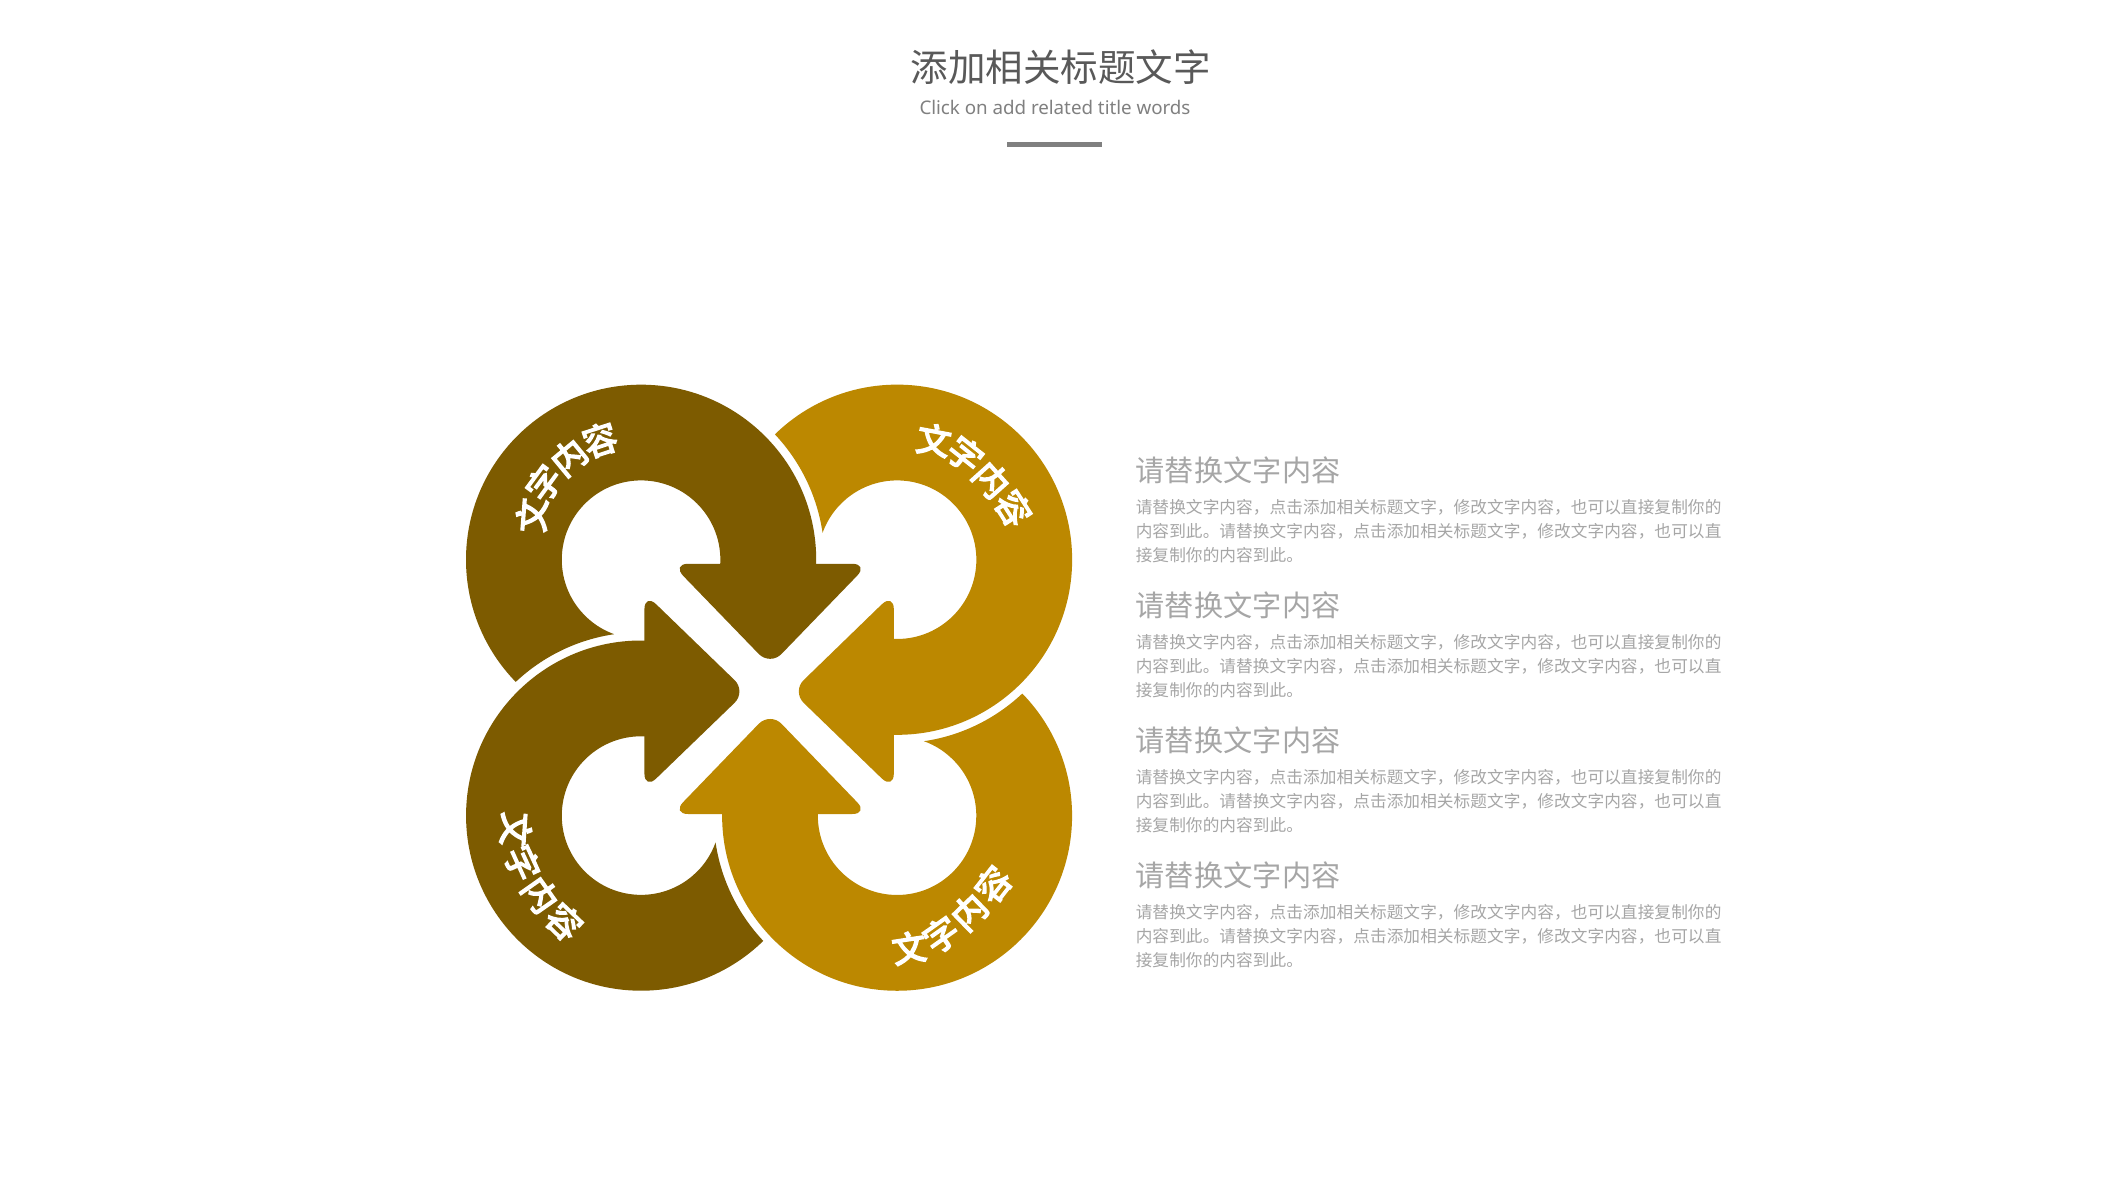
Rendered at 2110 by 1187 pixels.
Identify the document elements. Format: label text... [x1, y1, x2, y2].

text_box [1135, 580, 1728, 701]
text_box 添加相关标题文字 [877, 37, 1245, 95]
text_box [1135, 715, 1728, 836]
text_box Click on add related title words [877, 89, 1232, 124]
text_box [466, 384, 1073, 991]
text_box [1135, 850, 1728, 971]
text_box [1135, 444, 1728, 566]
